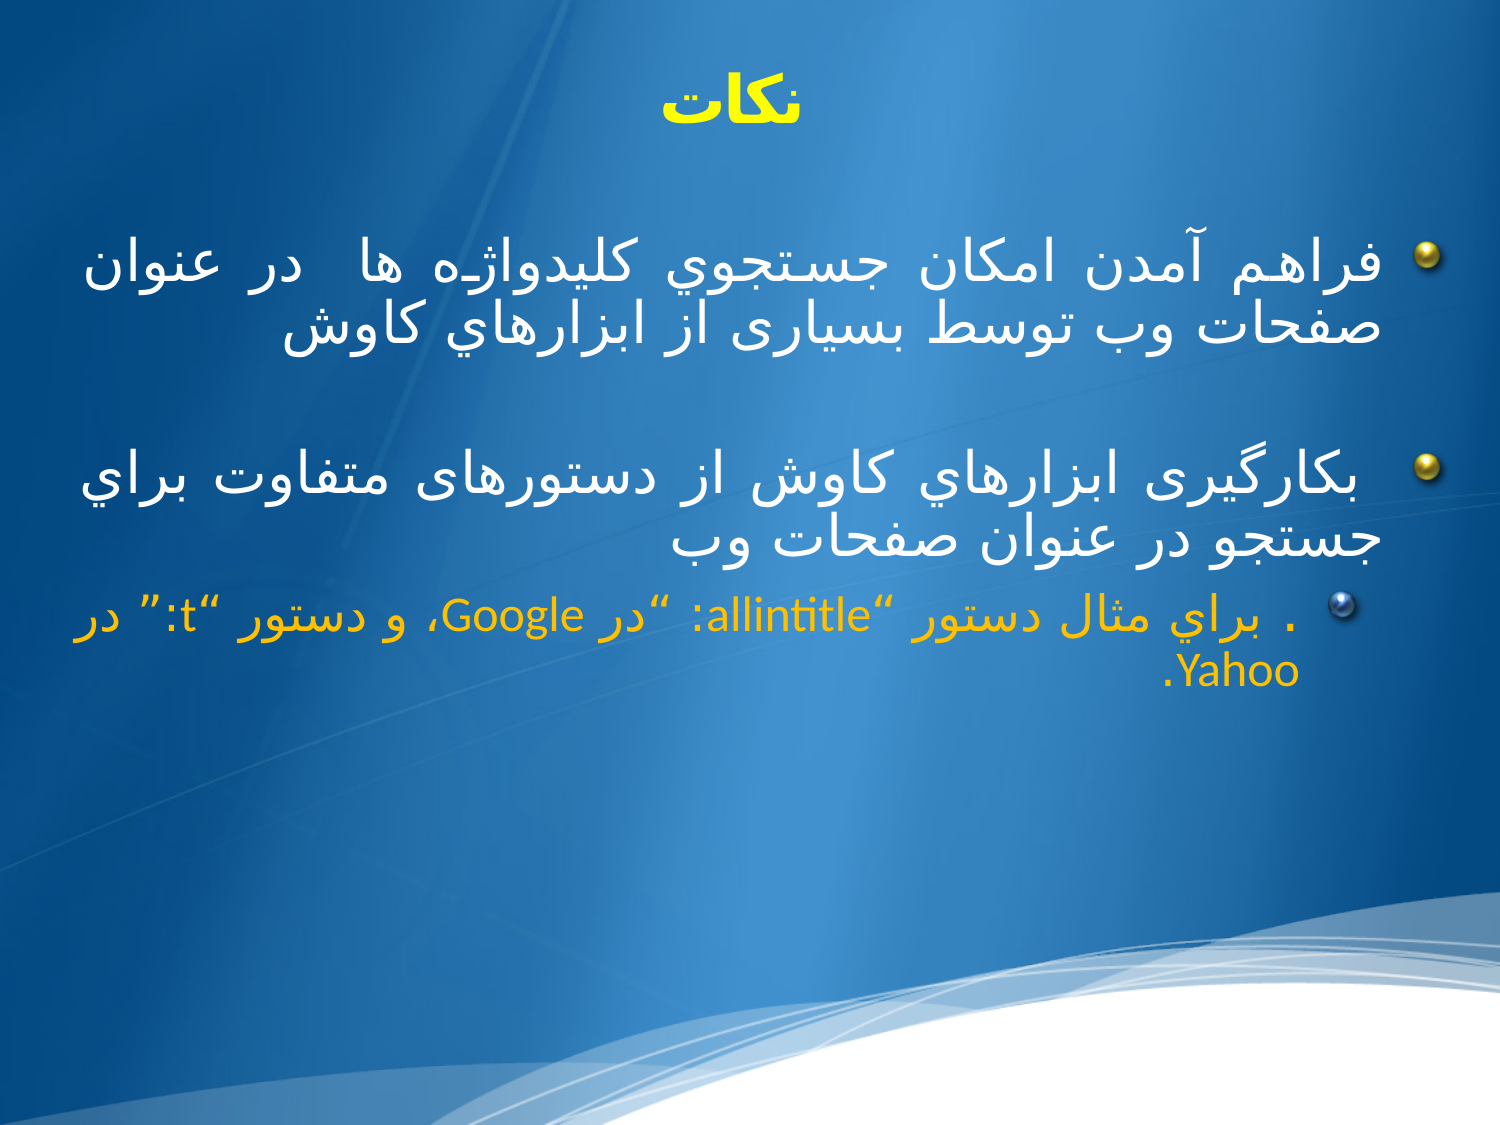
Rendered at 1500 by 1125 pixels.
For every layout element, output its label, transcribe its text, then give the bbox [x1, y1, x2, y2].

picture [0, 0, 1500, 1125]
list فراهم آمدن امکان جستجوي کليدواژه ها در عنوان صفحات وب توسط بسیاری از ابزارهاي کاوش بکارگیری ابزارهاي کاوش از دستورهای متفاوت براي جستجو در عنوان صفحات وب . براي مثال دستور “allintitle: “در Google، و دستور “t:” در Yahoo. [75, 230, 1450, 650]
title نکات [62, 37, 1438, 256]
